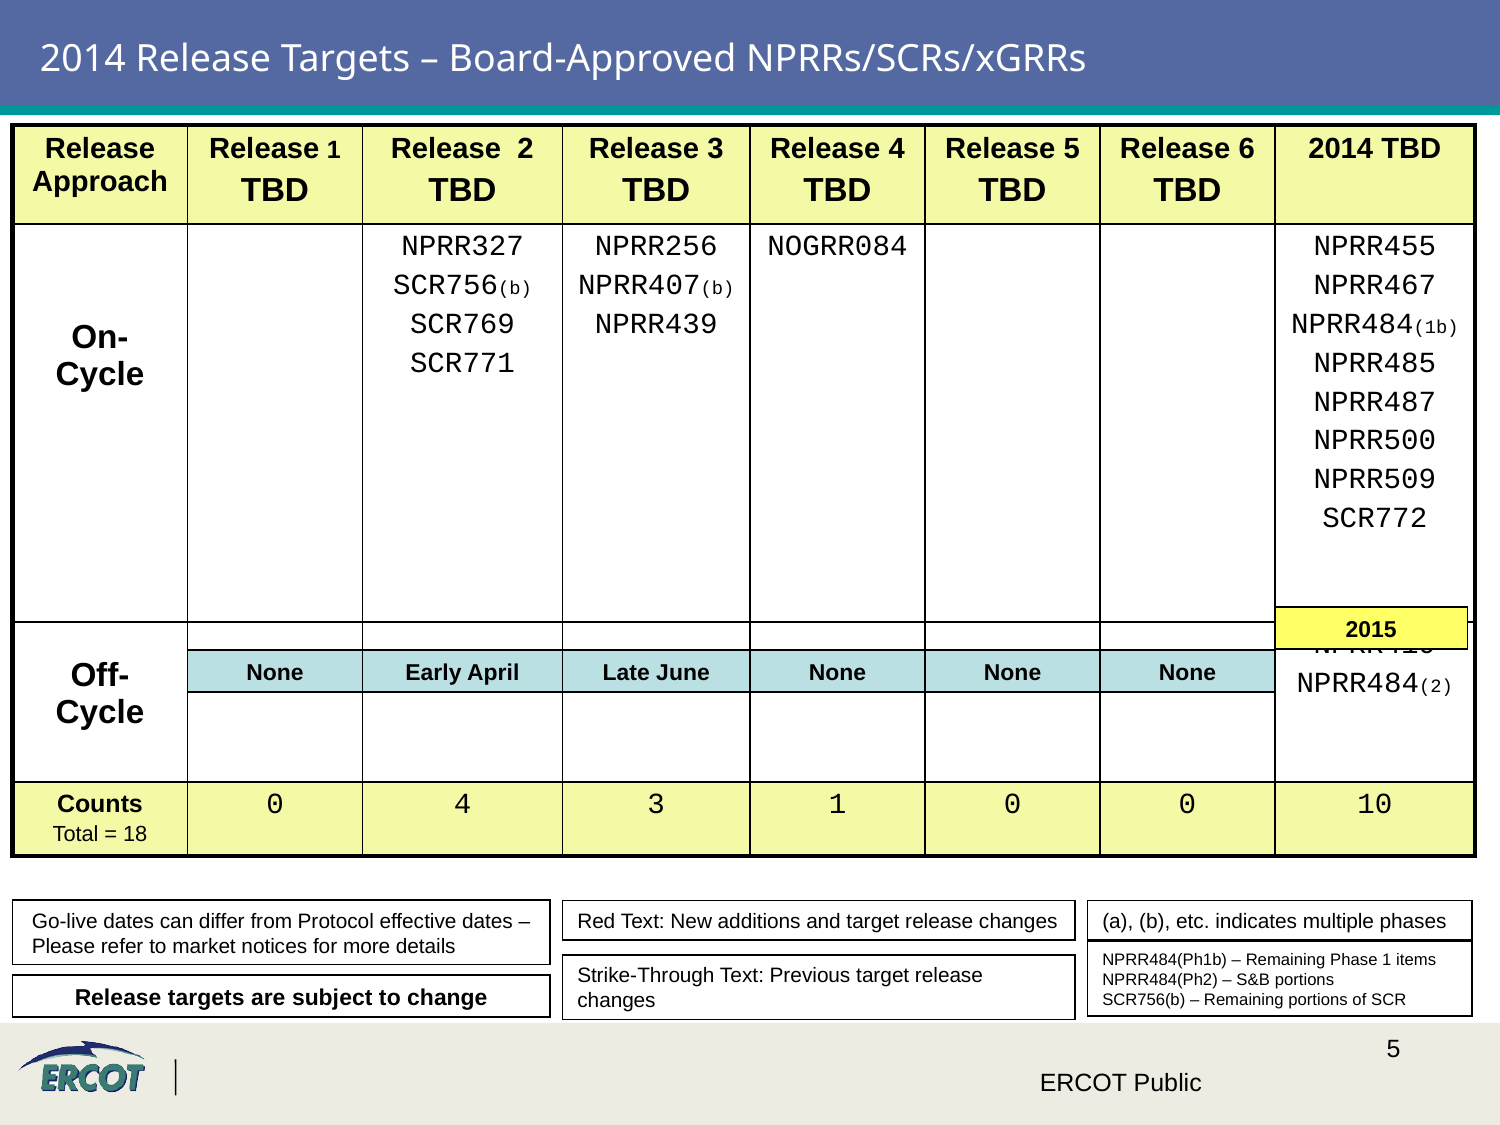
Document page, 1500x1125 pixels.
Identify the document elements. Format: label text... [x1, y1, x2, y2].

table_header Release Approach [15, 127, 187, 223]
table_cell [563, 623, 749, 650]
table_cell 4 [363, 783, 562, 854]
table_cell 1 [751, 783, 924, 854]
table_header Release 2 TBD [363, 127, 562, 223]
text_box 2015 [1275, 606, 1468, 650]
table_cell [1101, 225, 1274, 621]
table_header 2014 TBD [1276, 127, 1473, 223]
table_cell [1101, 693, 1274, 781]
table_header Release 4 TBD [751, 127, 924, 223]
table_cell 0 [188, 783, 362, 854]
table_cell NOGRR084 [751, 225, 924, 621]
table_cell On-Cycle [15, 225, 187, 621]
text_box Red Text: New additions and target release changes [562, 900, 1075, 940]
table_cell [188, 693, 362, 781]
text_box Early April [363, 650, 562, 693]
table_cell [363, 623, 562, 650]
table_cell [188, 623, 362, 650]
text_box NPRR484(Ph1b) – Remaining Phase 1 items NPRR484(Ph2) – S&B portions SCR756(b) – Remaining portions of SCR [1087, 941, 1473, 1016]
table_cell [363, 693, 562, 781]
table_cell Off-Cycle [15, 623, 187, 781]
table_cell NPRR327 SCR756(b) SCR769 SCR771 [363, 225, 562, 621]
table_cell NPRR256 NPRR407(b) NPRR439 [563, 225, 749, 621]
table_cell NPRR419 NPRR484(2) [1276, 623, 1473, 781]
text_box Late June [562, 650, 750, 693]
text_box Go-live dates can differ from Protocol effective dates – Please refer to market notices for more details [12, 899, 550, 965]
table_cell NPRR455 NPRR467 NPRR484(1b) NPRR485 NPRR487 NPRR500 NPRR509 SCR772 [1276, 225, 1473, 621]
title 2014 Release Targets – Board-Approved NPRRs/SCRs/xGRRs [24, 0, 1350, 113]
text_box None [750, 650, 924, 693]
table_cell [926, 225, 1099, 621]
text_box Release targets are subject to change [12, 975, 550, 1018]
table_cell 0 [1101, 783, 1274, 854]
table_cell [751, 623, 924, 650]
table_cell Counts Total = 18 [15, 783, 187, 854]
table_header Release 1 TBD [188, 127, 362, 223]
table_cell [563, 693, 749, 781]
text_box None [924, 650, 1100, 693]
table_cell [751, 693, 924, 781]
table_header Release 6 TBD [1101, 127, 1274, 223]
footer ERCOT Public [1025, 1059, 1438, 1125]
table_cell 0 [926, 783, 1099, 854]
table_cell [188, 225, 362, 621]
table_cell [1101, 623, 1274, 650]
table_cell [926, 623, 1099, 650]
table_cell 3 [563, 783, 749, 854]
table_cell [926, 693, 1099, 781]
text_box None [1100, 650, 1275, 693]
table_header Release 5 TBD [926, 127, 1099, 223]
text_box (a), (b), etc. indicates multiple phases [1087, 900, 1473, 940]
table_header Release 3 TBD [563, 127, 749, 223]
table_cell 10 [1276, 783, 1473, 854]
text_box None [187, 650, 363, 693]
picture [10, 1031, 151, 1111]
text_box Strike-Through Text: Previous target release changes [562, 954, 1075, 1020]
